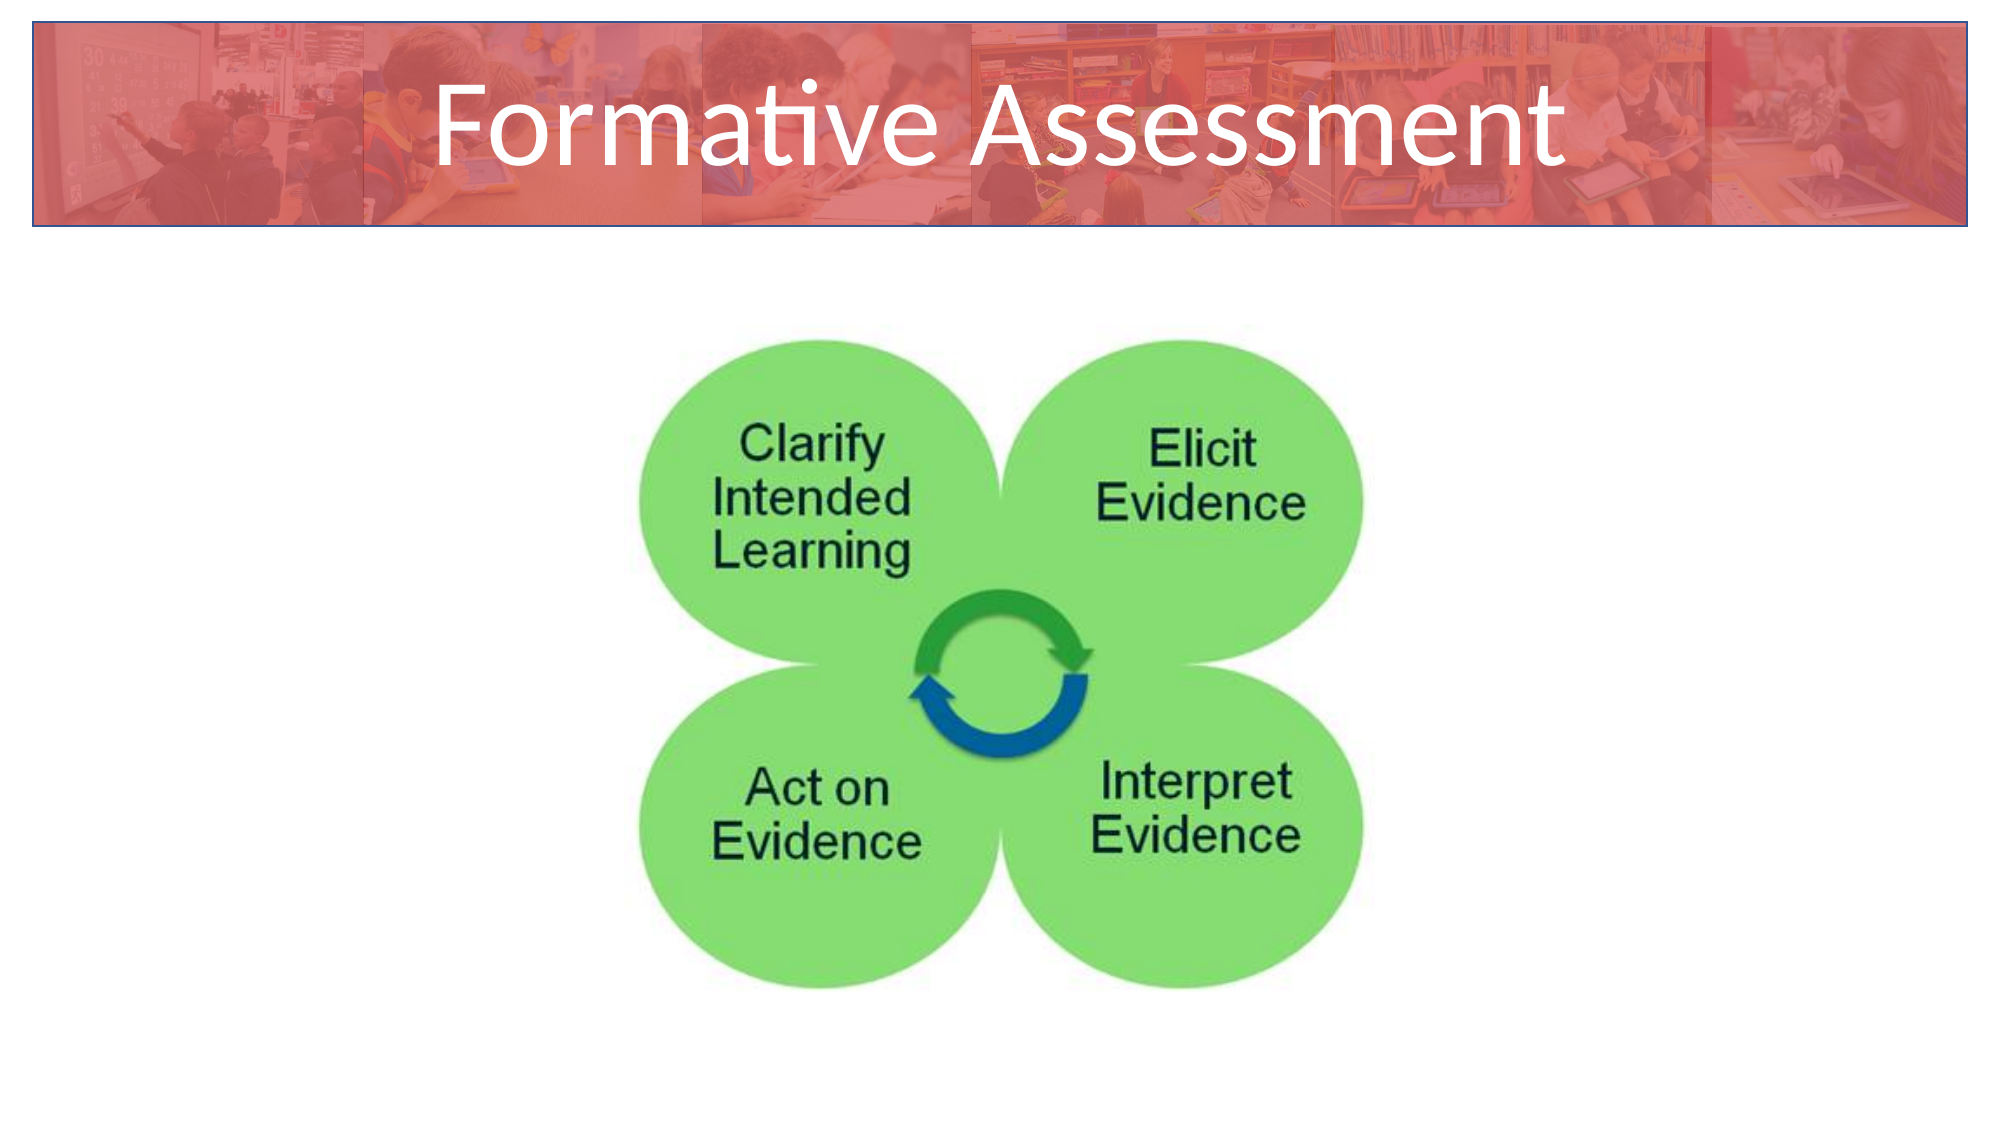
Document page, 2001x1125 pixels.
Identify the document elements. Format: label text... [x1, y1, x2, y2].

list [624, 324, 1375, 999]
title Formative Assessment [137, 24, 1863, 225]
